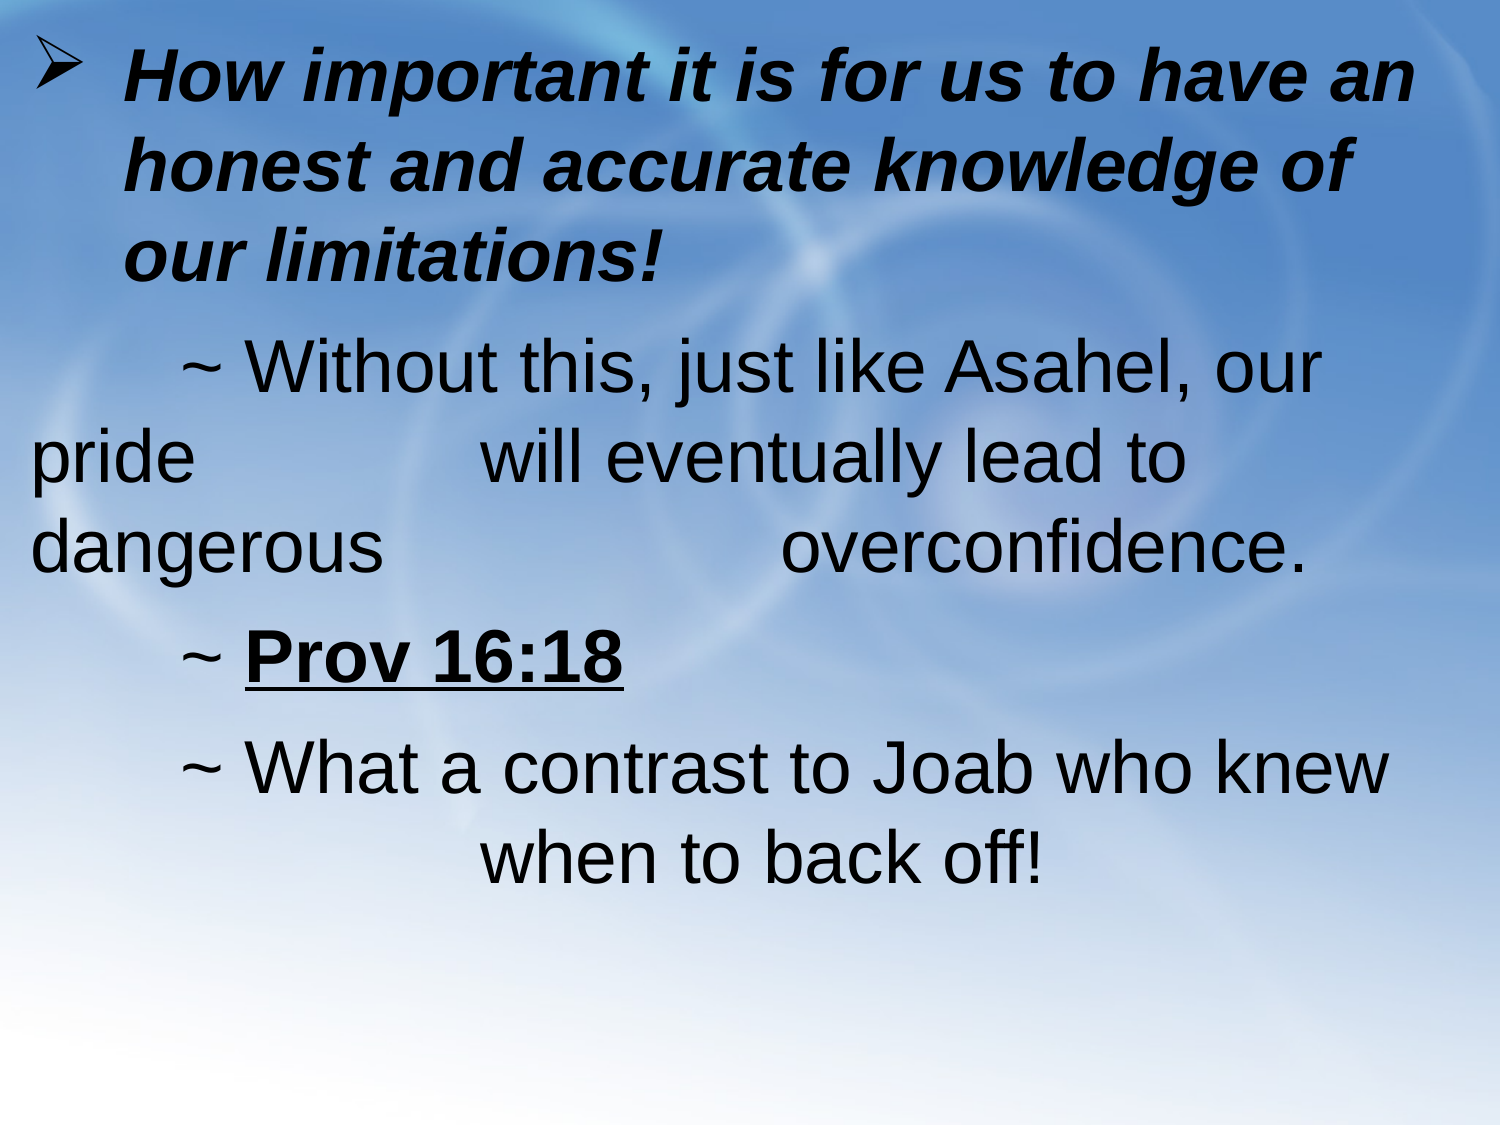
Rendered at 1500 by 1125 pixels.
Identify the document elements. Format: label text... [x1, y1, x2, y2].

subtitle How important it is for us to have an honest and accurate knowledge of our limitations! ~ Without this, just like Asahel, our pride will eventually lead to dangerous overconfidence. ~ Prov 16:18 ~ What a contrast to Joab who knew when to back off! [15, 18, 1482, 1107]
picture [0, 0, 1500, 1125]
